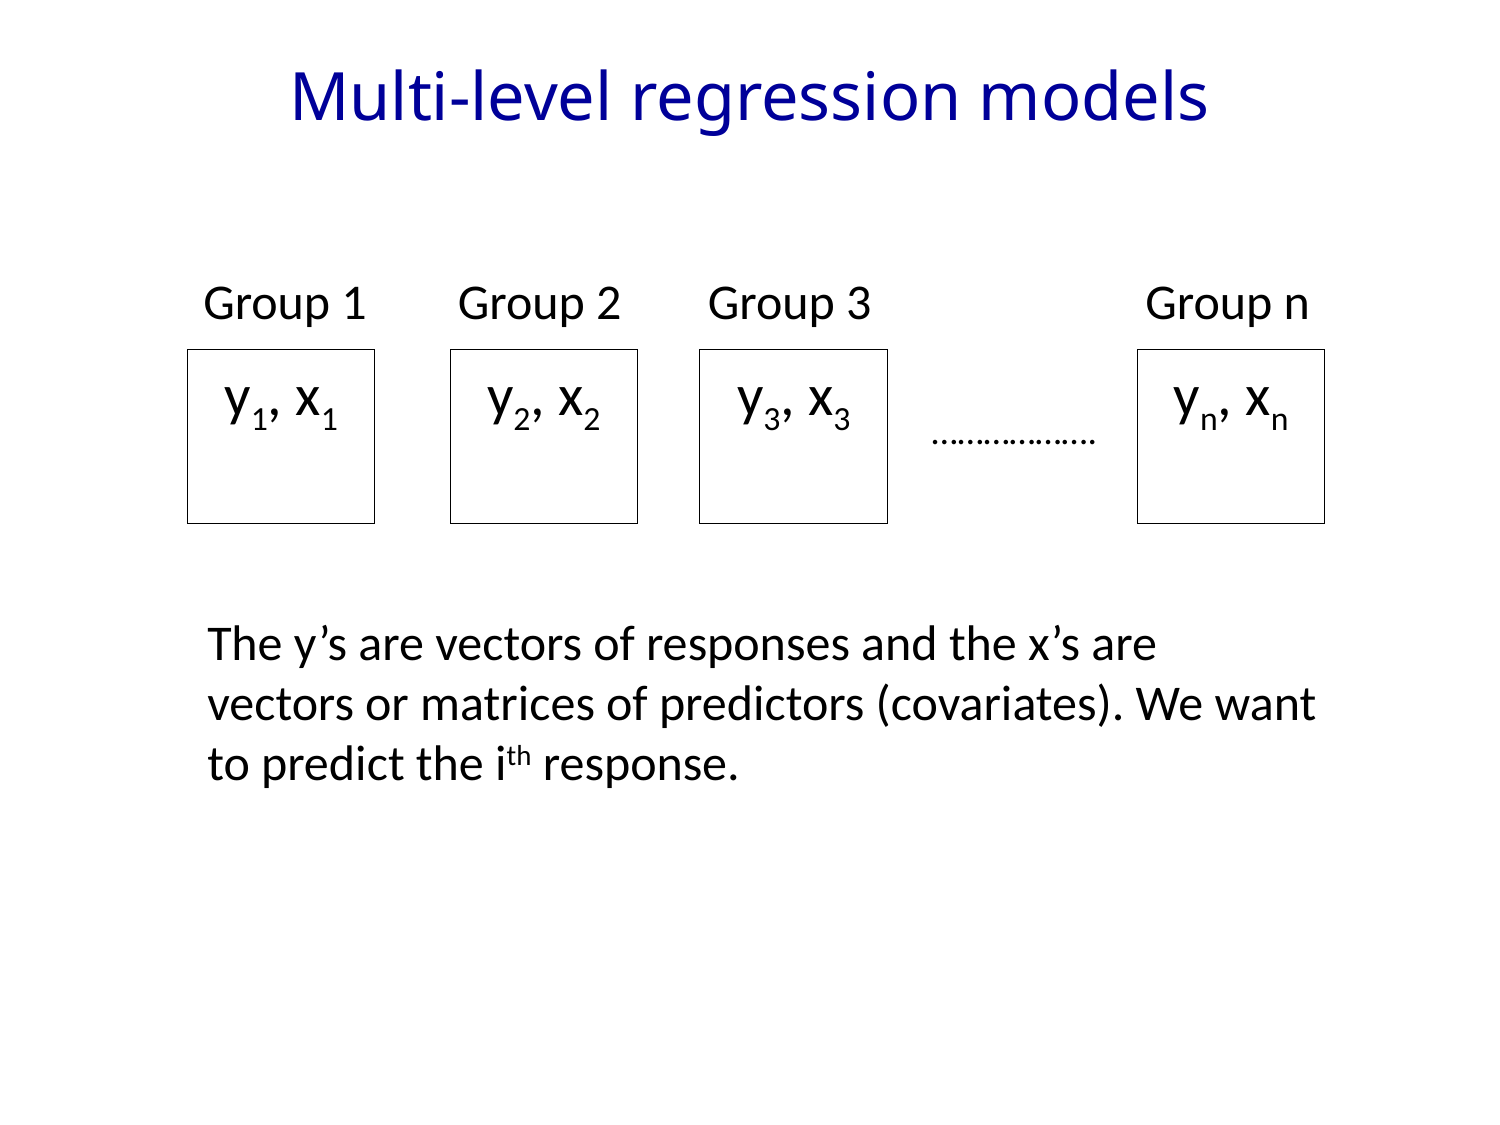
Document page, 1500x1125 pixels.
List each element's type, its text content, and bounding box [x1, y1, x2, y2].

text_box ………………. [916, 399, 1113, 460]
text_box Group 1 [188, 262, 382, 338]
text_box y3, x3 [699, 349, 888, 524]
text_box Group 2 [443, 262, 637, 338]
text_box y1, x1 [187, 349, 375, 524]
text_box The y’s are vectors of responses and the x’s are vectors or matrices of predictors (covariates). We want to predict the ith response. [192, 603, 1332, 798]
text_box yn, xn [1137, 349, 1325, 524]
text_box Group n [1130, 262, 1325, 338]
text_box y2, x2 [450, 349, 638, 524]
title Multi-level regression models [75, 0, 1425, 188]
text_box Group 3 [693, 262, 887, 338]
